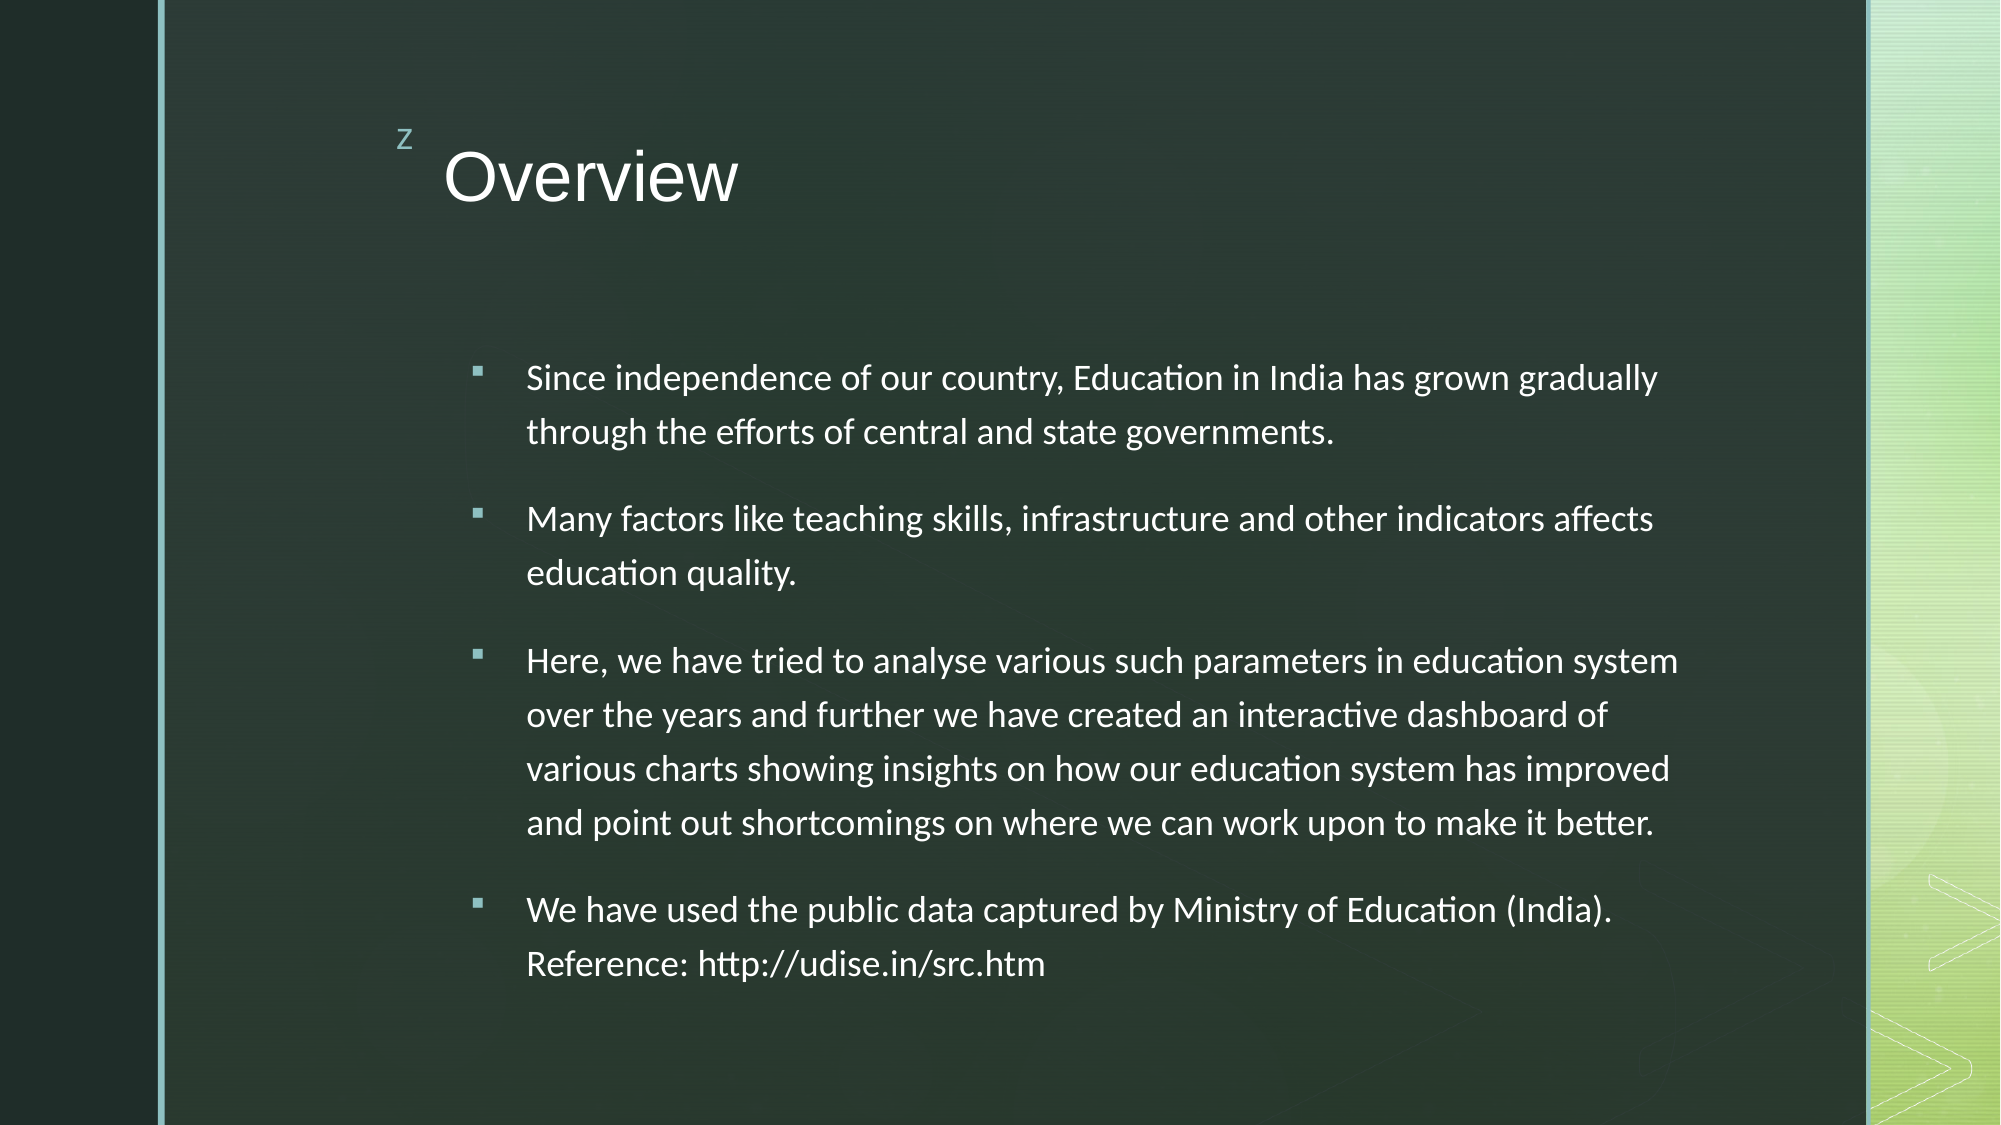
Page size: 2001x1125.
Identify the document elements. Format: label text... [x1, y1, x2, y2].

list Since independence of our country, Education in India has grown gradually through the efforts of central and state governments. Many factors like teaching skills, infrastructure and other indicators affects education quality. Here, we have tried to analyse various such parameters in education system over the years and further we have created an interactive dashboard of various charts showing insights on how our education system has improved and point out shortcomings on where we can work upon to make it better. We have used the public data captured by Ministry of Education (India). Reference: http://udise.in/src.htm [454, 336, 1734, 993]
title Overview [428, 132, 1734, 310]
picture [1871, 0, 2001, 1125]
